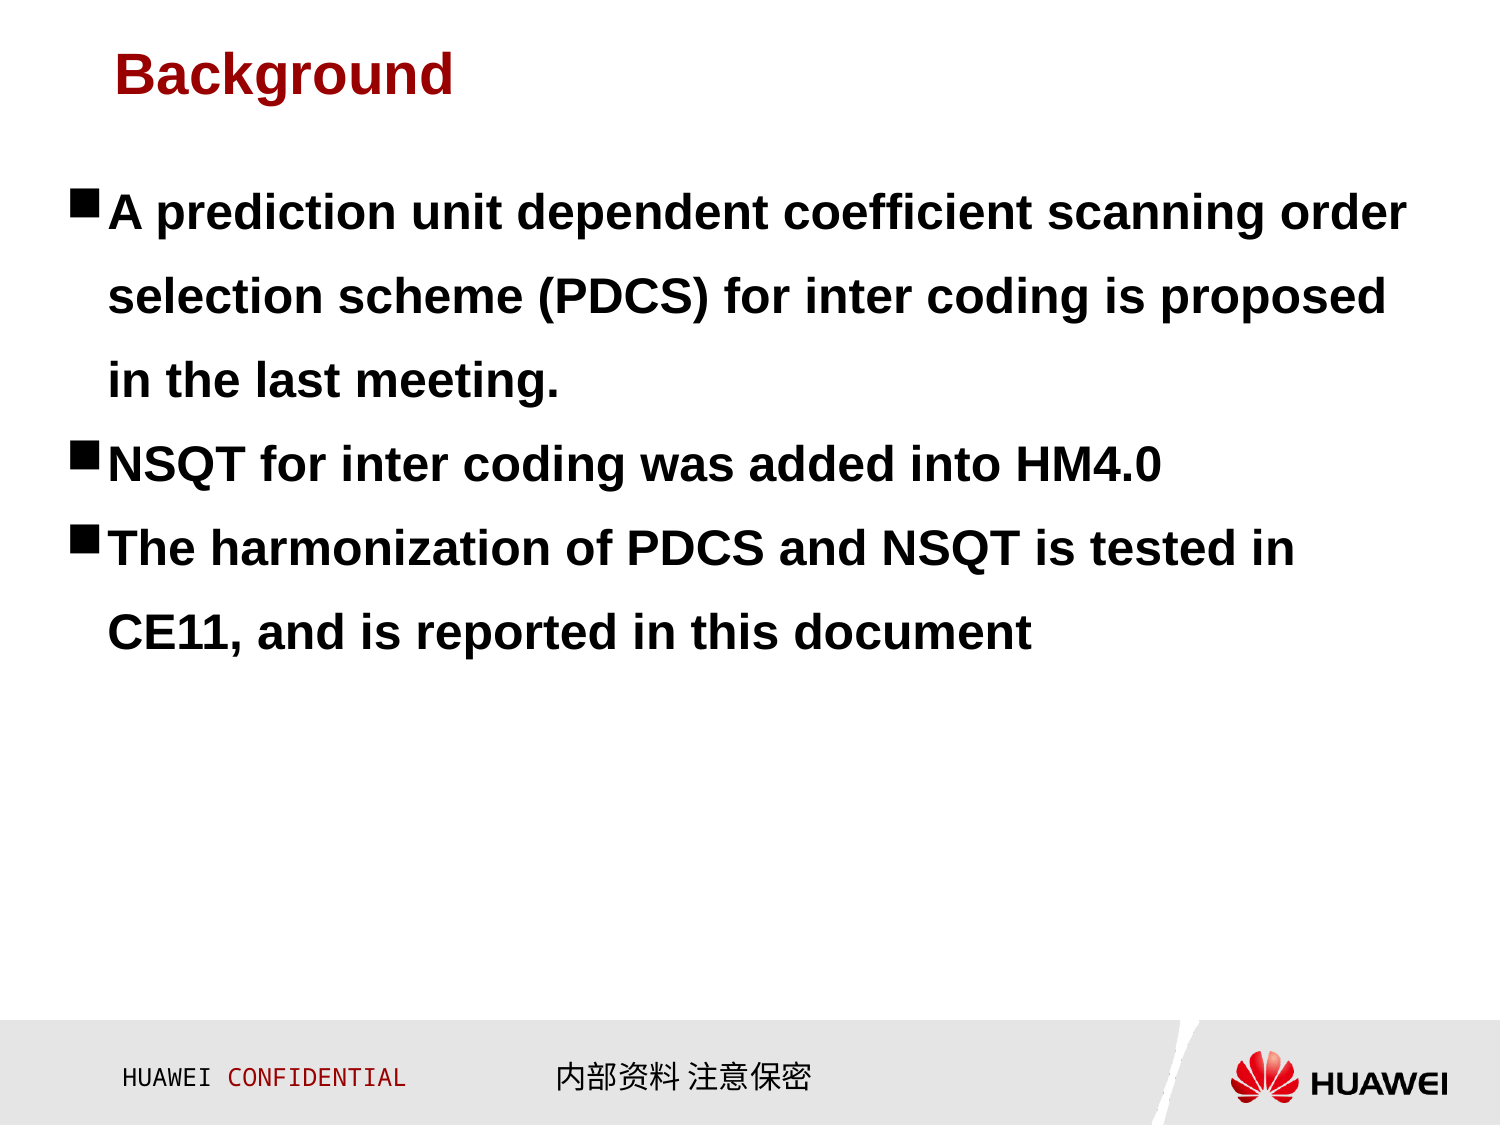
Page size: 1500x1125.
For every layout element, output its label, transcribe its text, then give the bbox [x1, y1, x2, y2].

title Background [101, 18, 1426, 124]
picture [0, 1020, 1500, 1125]
list A prediction unit dependent coefficient scanning order selection scheme (PDCS) for inter coding is proposed in the last meeting. NSQT for inter coding was added into HM4.0 The harmonization of PDCS and NSQT is tested in CE11, and is reported in this document [52, 148, 1448, 1006]
